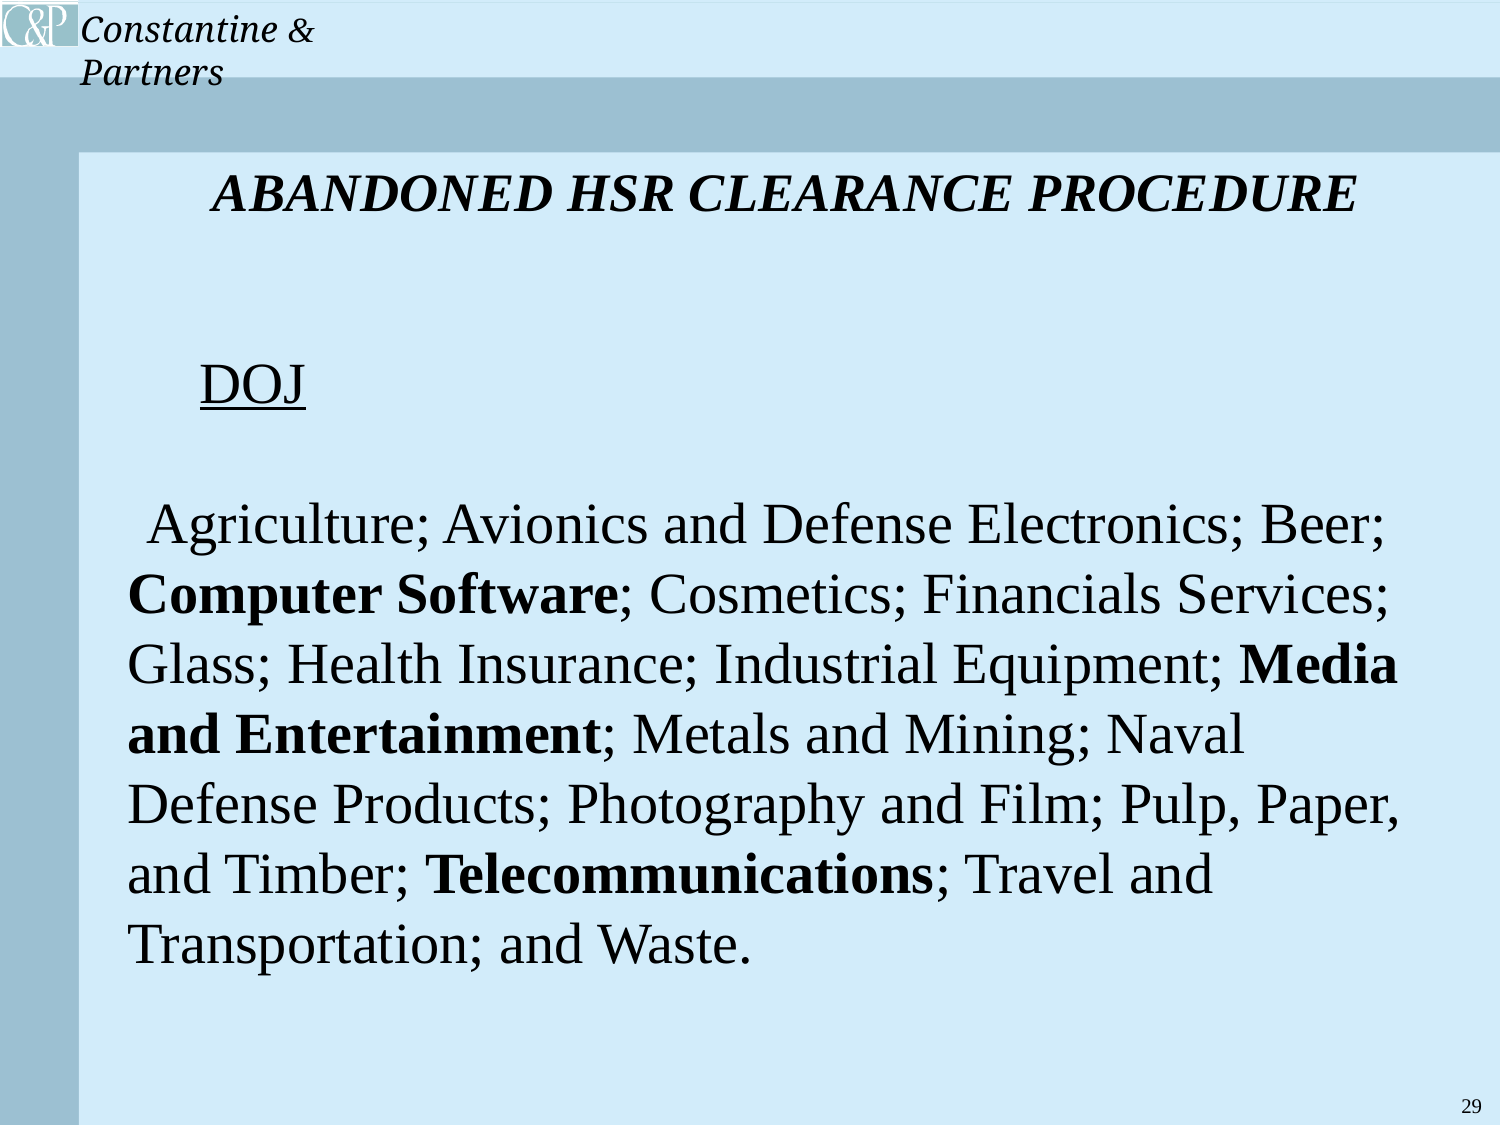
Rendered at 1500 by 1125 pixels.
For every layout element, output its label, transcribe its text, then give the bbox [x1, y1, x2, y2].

text_box ABANDONED HSR CLEARANCE PROCEDURE [74, 149, 1500, 295]
text_box DOJ Agriculture; Avionics and Defense Electronics; Beer; Computer Software; Cosmetics; Financials Services; Glass; Health Insurance; Industrial Equipment; Media and Entertainment; Metals and Mining; Naval Defense Products; Photography and Film; Pulp, Paper, and Timber; Telecommunications; Travel and Transportation; and Waste. [74, 337, 1500, 983]
